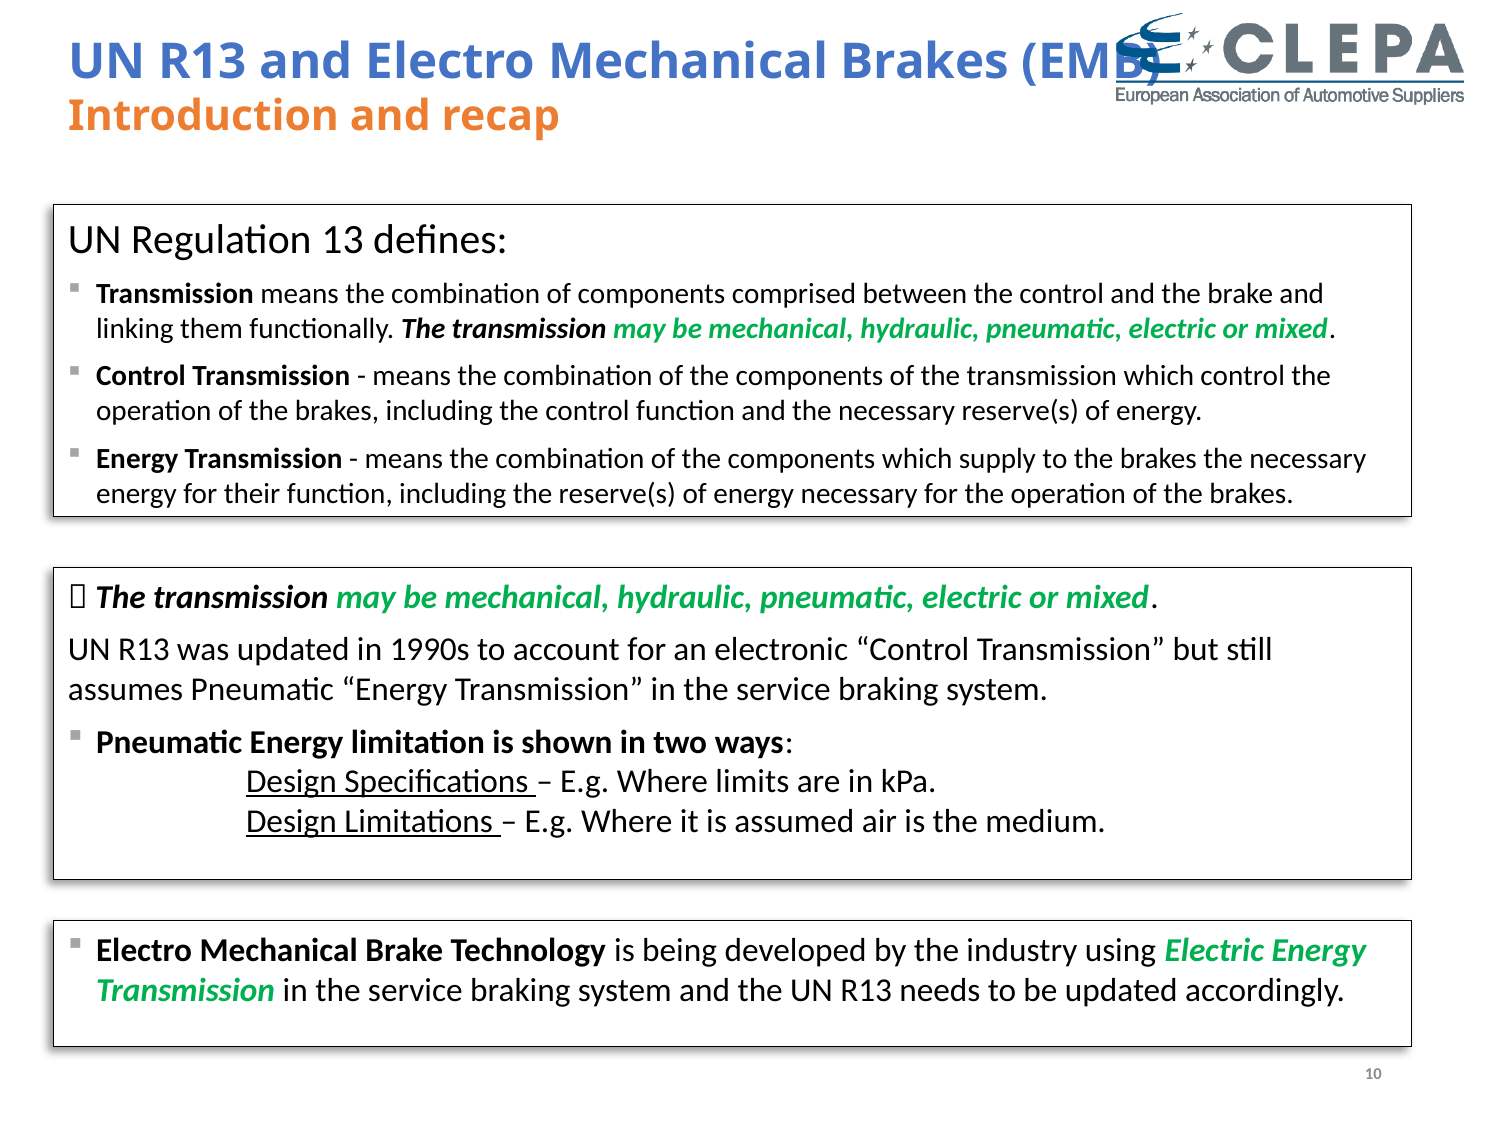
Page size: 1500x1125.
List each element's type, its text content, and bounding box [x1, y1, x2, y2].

text_box  The transmission may be mechanical, hydraulic, pneumatic, electric or mixed. UN R13 was updated in 1990s to account for an electronic “Control Transmission” but still assumes Pneumatic “Energy Transmission” in the service braking system. Pneumatic Energy limitation is shown in two ways: Design Specifications – E.g. Where limits are in kPa. Design Limitations – E.g. Where it is assumed air is the medium. [53, 567, 1412, 880]
text_box UN Regulation 13 defines: Transmission means the combination of components comprised between the control and the brake and linking them functionally. The transmission may be mechanical, hydraulic, pneumatic, electric or mixed. Control Transmission - means the combination of the components of the transmission which control the operation of the brakes, including the control function and the necessary reserve(s) of energy. Energy Transmission - means the combination of the components which supply to the brakes the necessary energy for their function, including the reserve(s) of energy necessary for the operation of the brakes. [53, 204, 1412, 517]
text_box Electro Mechanical Brake Technology is being developed by the industry using Electric Energy Transmission in the service braking system and the UN R13 needs to be updated accordingly. [53, 920, 1412, 1047]
picture [1116, 13, 1464, 105]
slide_number 10 [1059, 1058, 1397, 1103]
text_box UN R13 and Electro Mechanical Brakes (EMB) Introduction and recap [53, 13, 1211, 155]
